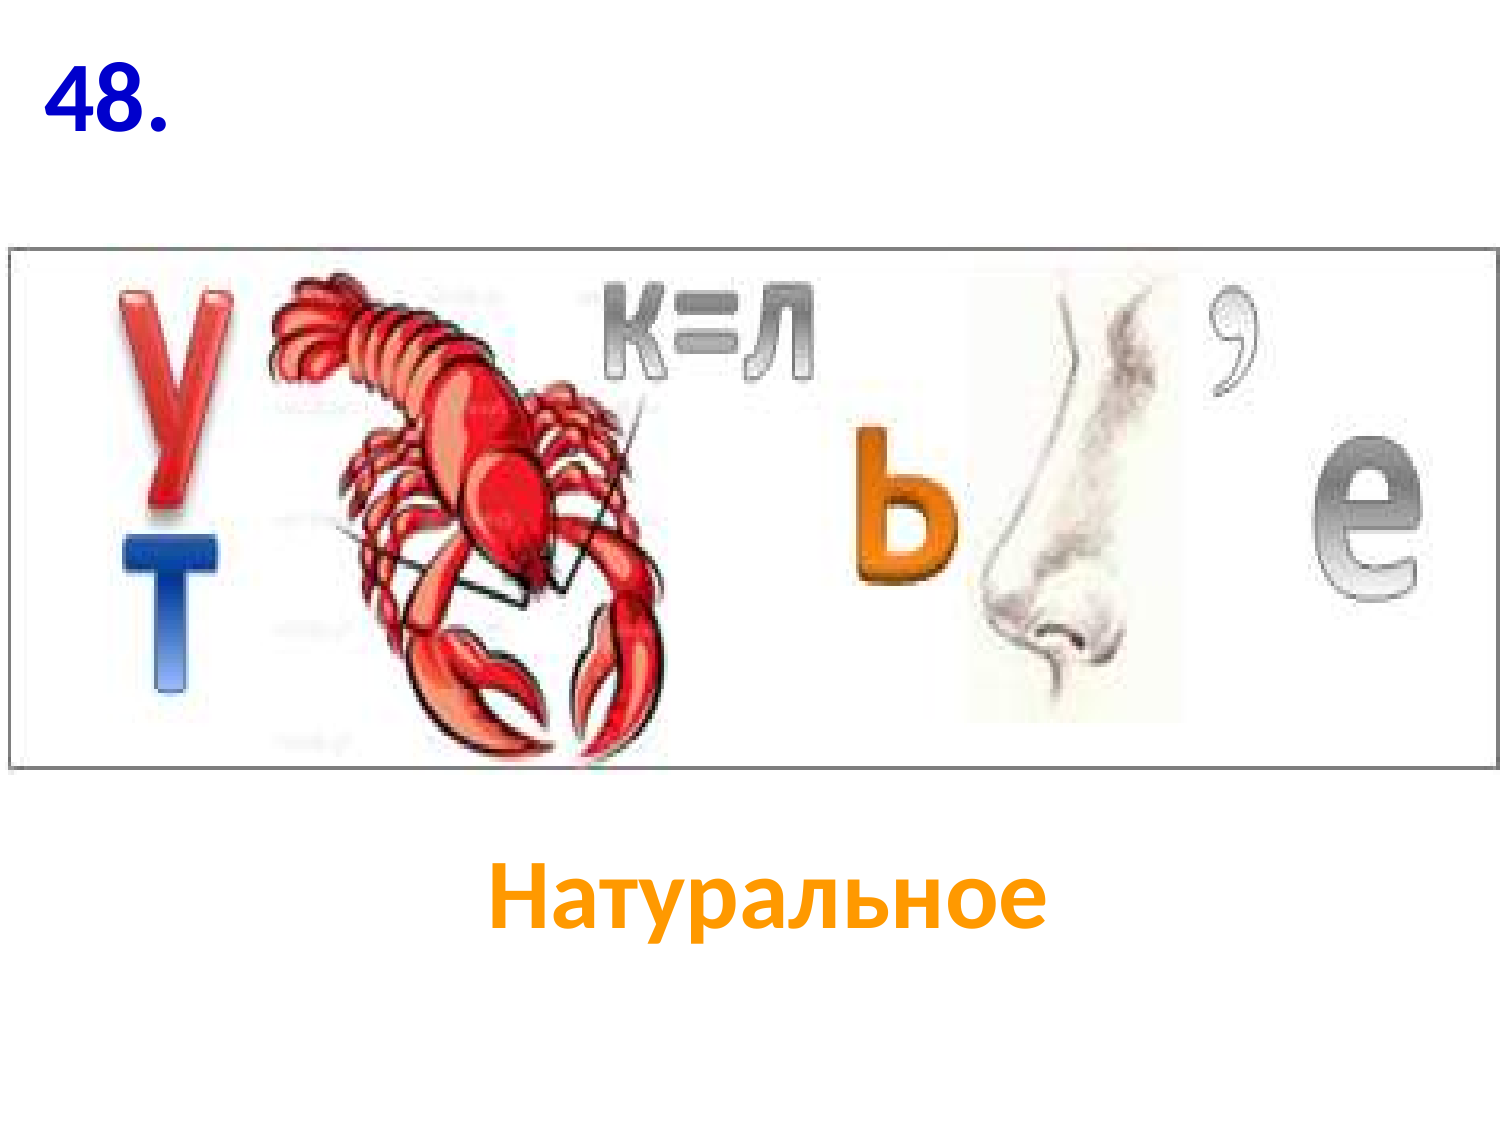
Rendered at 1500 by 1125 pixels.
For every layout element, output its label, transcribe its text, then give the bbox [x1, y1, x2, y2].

text_box 48. [29, 24, 242, 160]
picture [5, 243, 1500, 776]
text_box Натуральное [360, 821, 1178, 1002]
